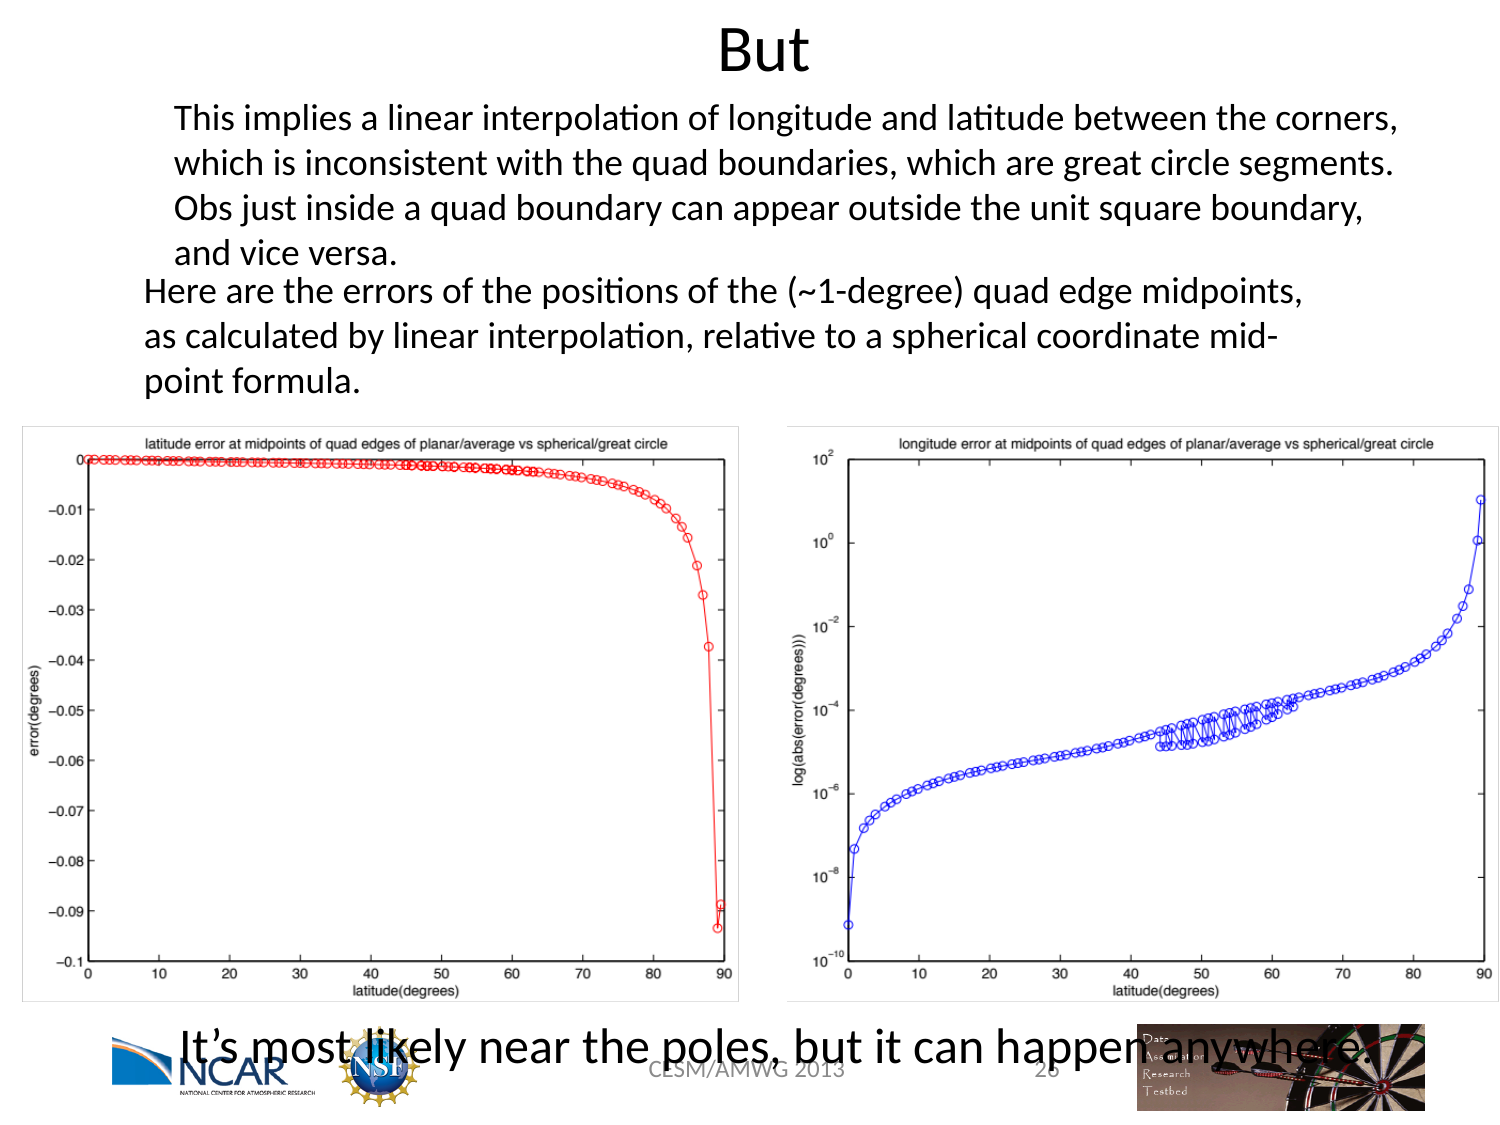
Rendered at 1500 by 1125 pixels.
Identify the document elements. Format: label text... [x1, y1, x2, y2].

picture [337, 1081, 421, 1108]
picture [786, 424, 1500, 1009]
footer CESM/AMWG 2013 [602, 1037, 892, 1098]
picture [1137, 1024, 1425, 1111]
text_box Here are the errors of the positions of the (~1-degree) quad edge midpoints, as calculated by linear interpolation, relative to a spherical coordinate mid-point formula. [129, 258, 1347, 409]
picture [112, 1037, 315, 1095]
slide_number 26 [1002, 1037, 1075, 1098]
picture [15, 424, 753, 1009]
title But [88, 0, 1439, 104]
text_box It’s most likely near the poles, but it can happen anywhere. [164, 1006, 1390, 1081]
text_box This implies a linear interpolation of longitude and latitude between the corners, which is inconsistent with the quad boundaries, which are great circle segments. Obs just inside a quad boundary can appear outside the unit square boundary, and vice versa. [159, 86, 1415, 281]
